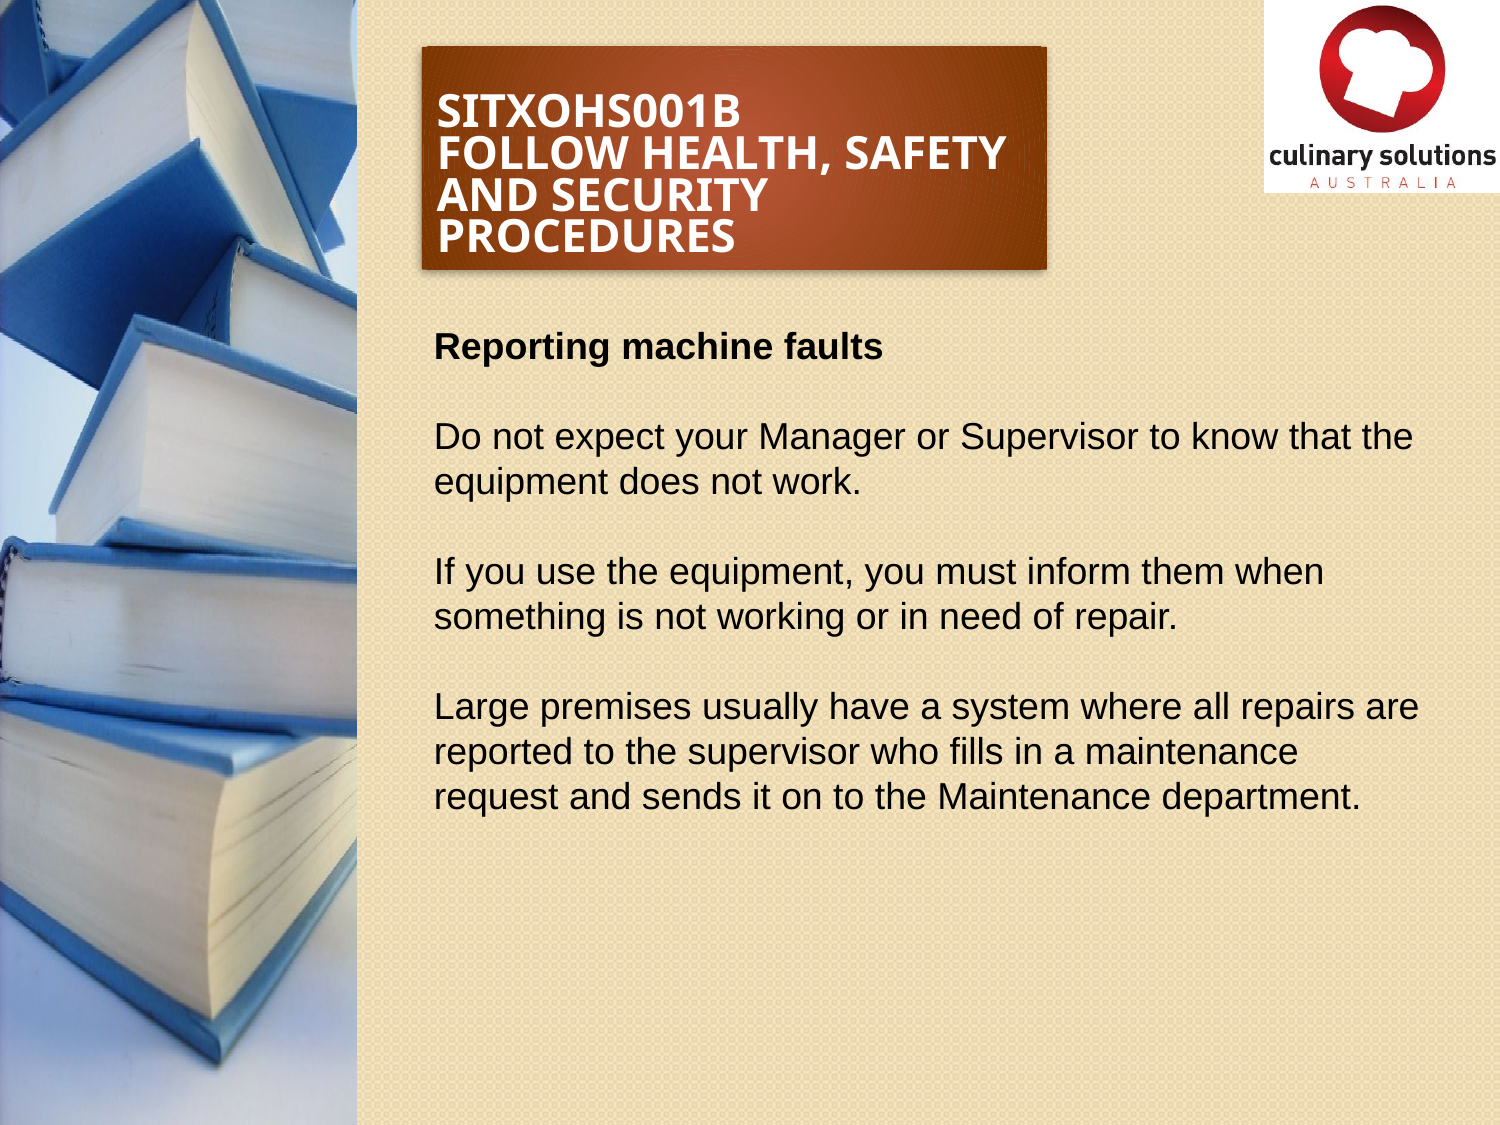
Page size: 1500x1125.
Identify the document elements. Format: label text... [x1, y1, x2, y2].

text_box Reporting machine faults Do not expect your Manager or Supervisor to know that the equipment does not work. If you use the equipment, you must inform them when something is not working or in need of repair. Large premises usually have a system where all repairs are reported to the supervisor who fills in a maintenance request and sends it on to the Maintenance department. [419, 314, 1447, 870]
title SITXOHS001B Follow HEALTH, SAFETY AND SECURITY PROCEDURES [421, 46, 1047, 270]
picture [1263, 0, 1500, 193]
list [0, 0, 357, 1125]
